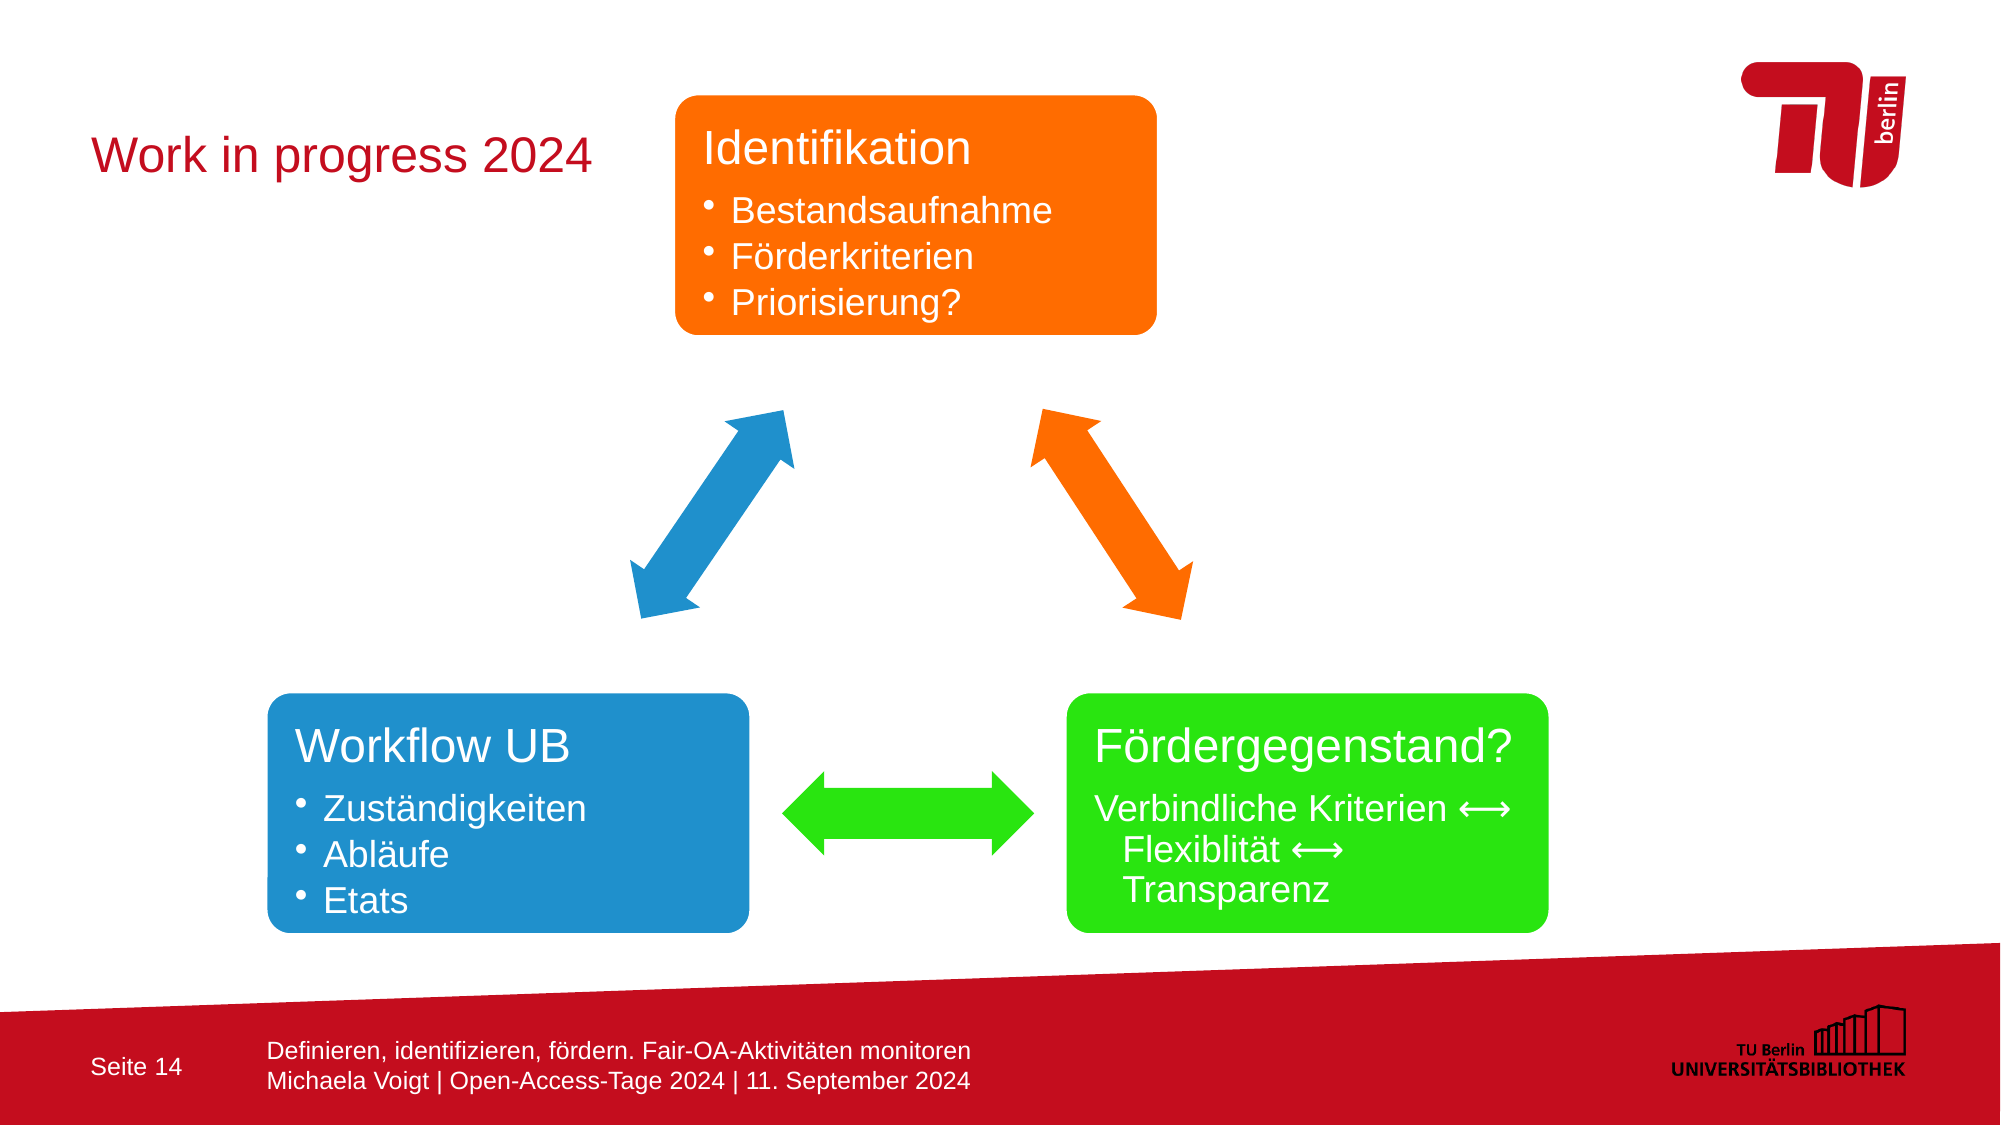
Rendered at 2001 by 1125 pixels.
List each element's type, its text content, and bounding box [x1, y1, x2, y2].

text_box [179, 0, 1637, 935]
title Work in progress 2024 [91, 65, 179, 183]
picture [1672, 1004, 1906, 1076]
picture [1741, 62, 1906, 188]
